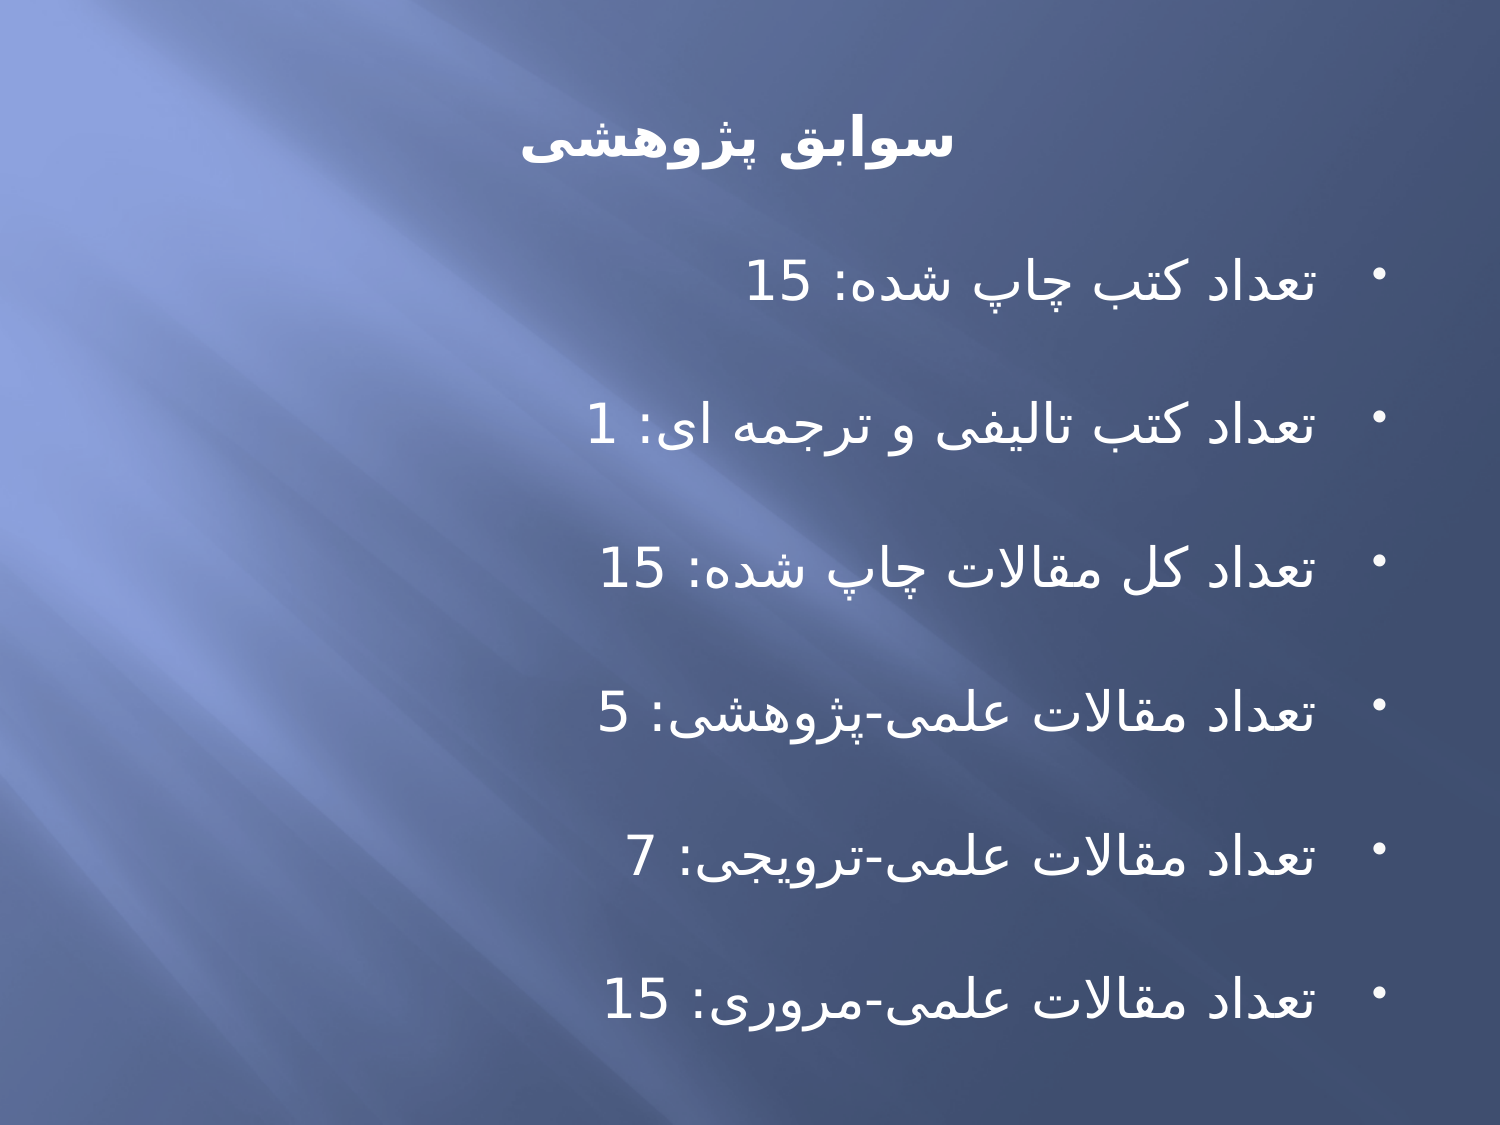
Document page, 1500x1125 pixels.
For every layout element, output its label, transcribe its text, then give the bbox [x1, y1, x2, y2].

list سوابق پژوهشی تعداد کتب چاپ شده: 15 تعداد کتب تالیفی و ترجمه ای: 1 تعداد کل مقالات چاپ شده: 15 تعداد مقالات علمی-پژوهشی: 5 تعداد مقالات علمی-ترویجی: 7 تعداد مقالات علمی-مروری: 15 [75, 93, 1425, 1038]
